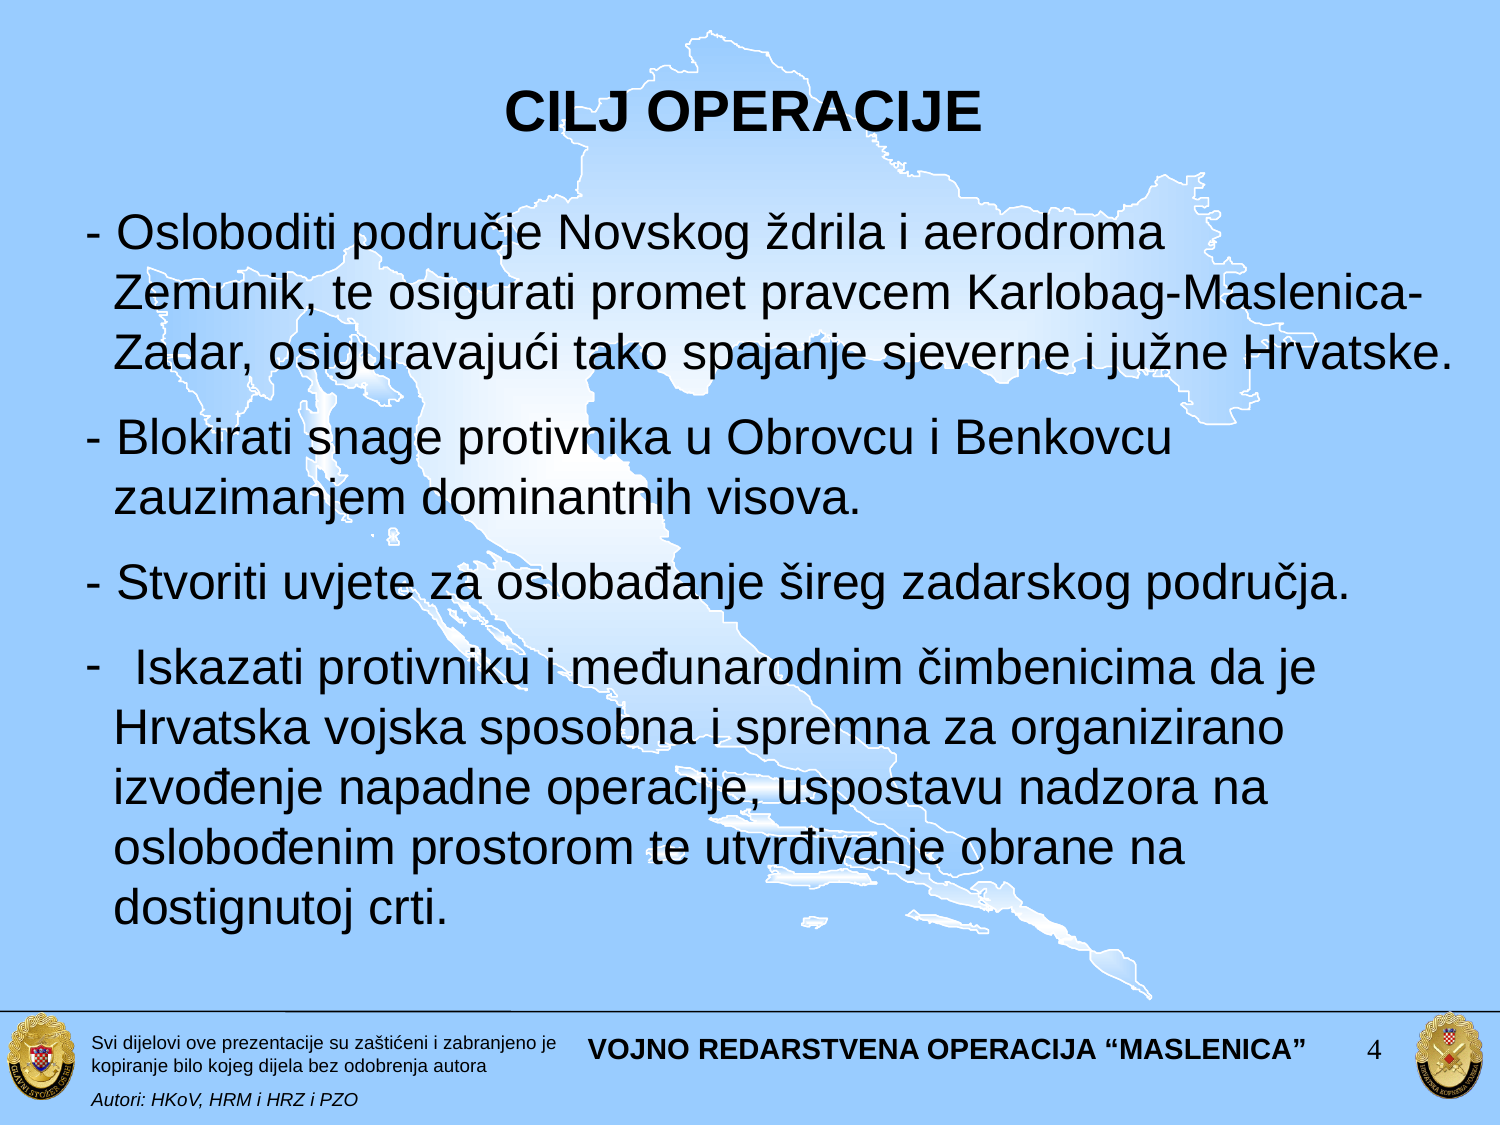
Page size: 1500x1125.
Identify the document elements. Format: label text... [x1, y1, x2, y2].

text_box - Osloboditi područje Novskog ždrila i aerodroma Zemunik, te osigurati promet pravcem Karlobag-Maslenica- Zadar, osiguravajući tako spajanje sjeverne i južne Hrvatske. - Blokirati snage protivnika u Obrovcu i Benkovcu zauzimanjem dominantnih visova. - Stvoriti uvjete za oslobađanje šireg zadarskog područja. Iskazati protivniku i međunarodnim čimbenicima da je Hrvatska vojska sposobna i spremna za organizirano izvođenje napadne operacije, uspostavu nadzora na oslobođenim prostorom te utvrđivanje obrane na dostignutoj crti. [70, 191, 1470, 942]
footer VOJNO REDARSTVENA OPERACIJA “MASLENICA” [572, 1022, 1387, 1074]
text_box CILJ OPERACIJE [362, 65, 1125, 152]
picture [7, 1012, 75, 1100]
picture [1415, 1011, 1483, 1099]
